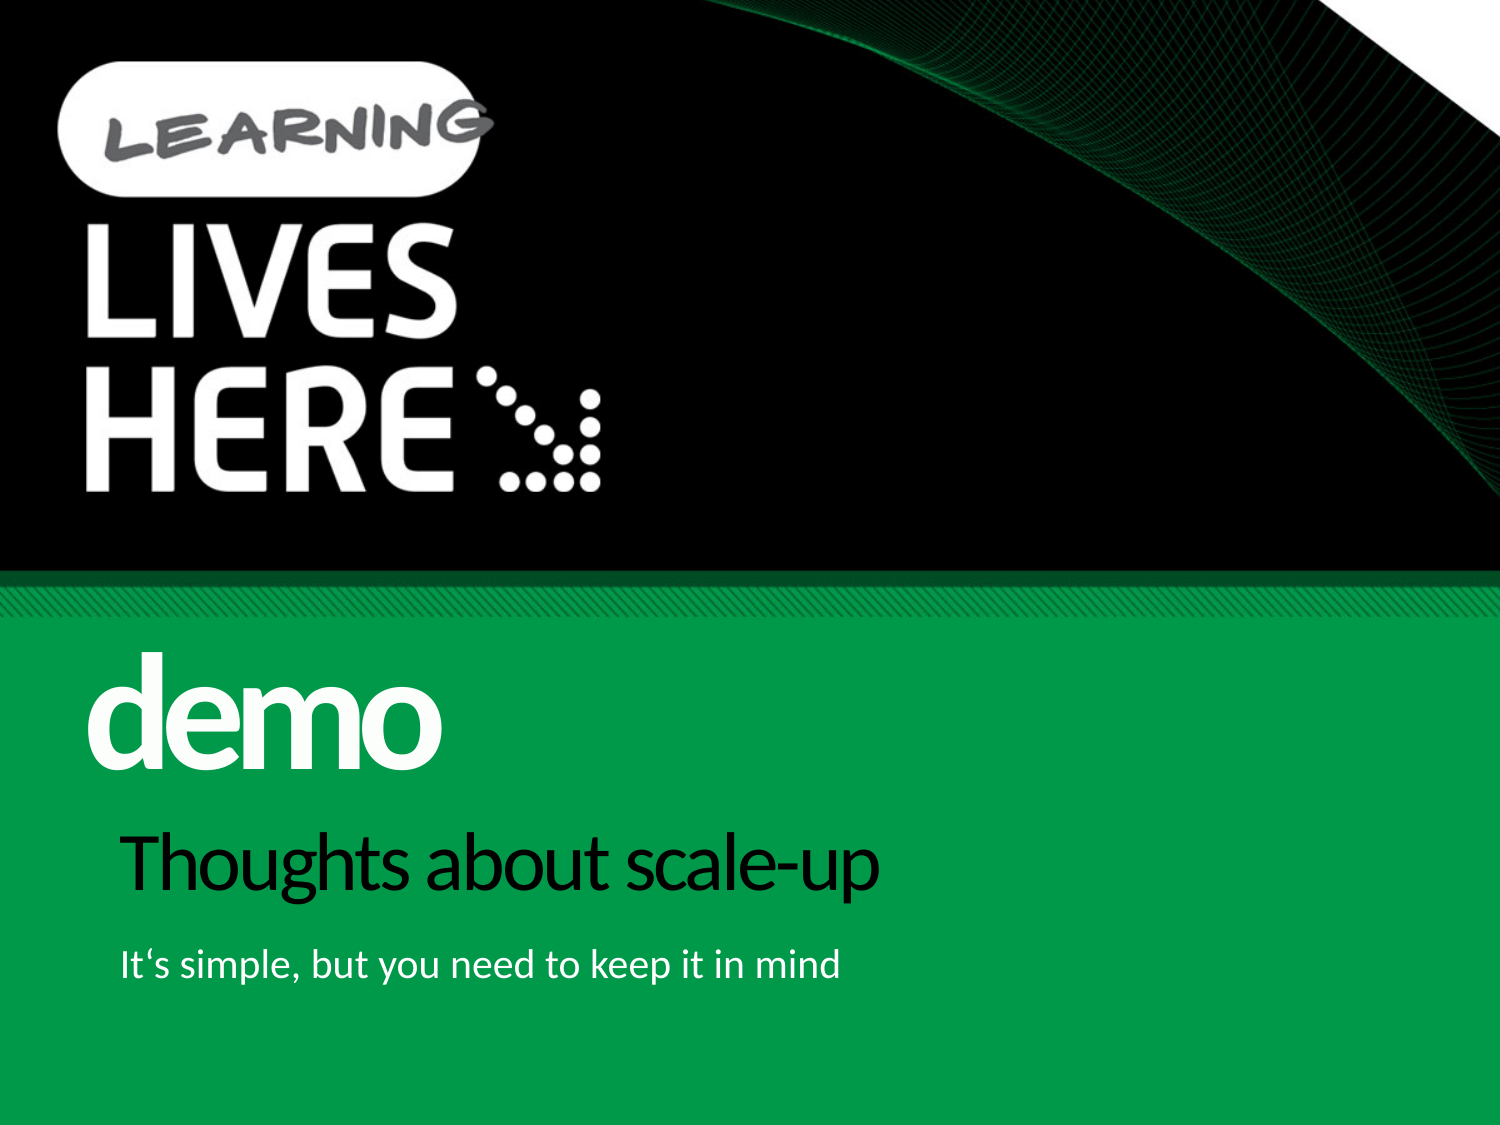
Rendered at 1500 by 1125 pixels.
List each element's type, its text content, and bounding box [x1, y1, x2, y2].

picture [0, 0, 1500, 1125]
subtitle It‘s simple, but you need to keep it in mind [119, 942, 1236, 1019]
title Thoughts about scale-up [119, 818, 1375, 943]
list demo [83, 625, 1344, 800]
